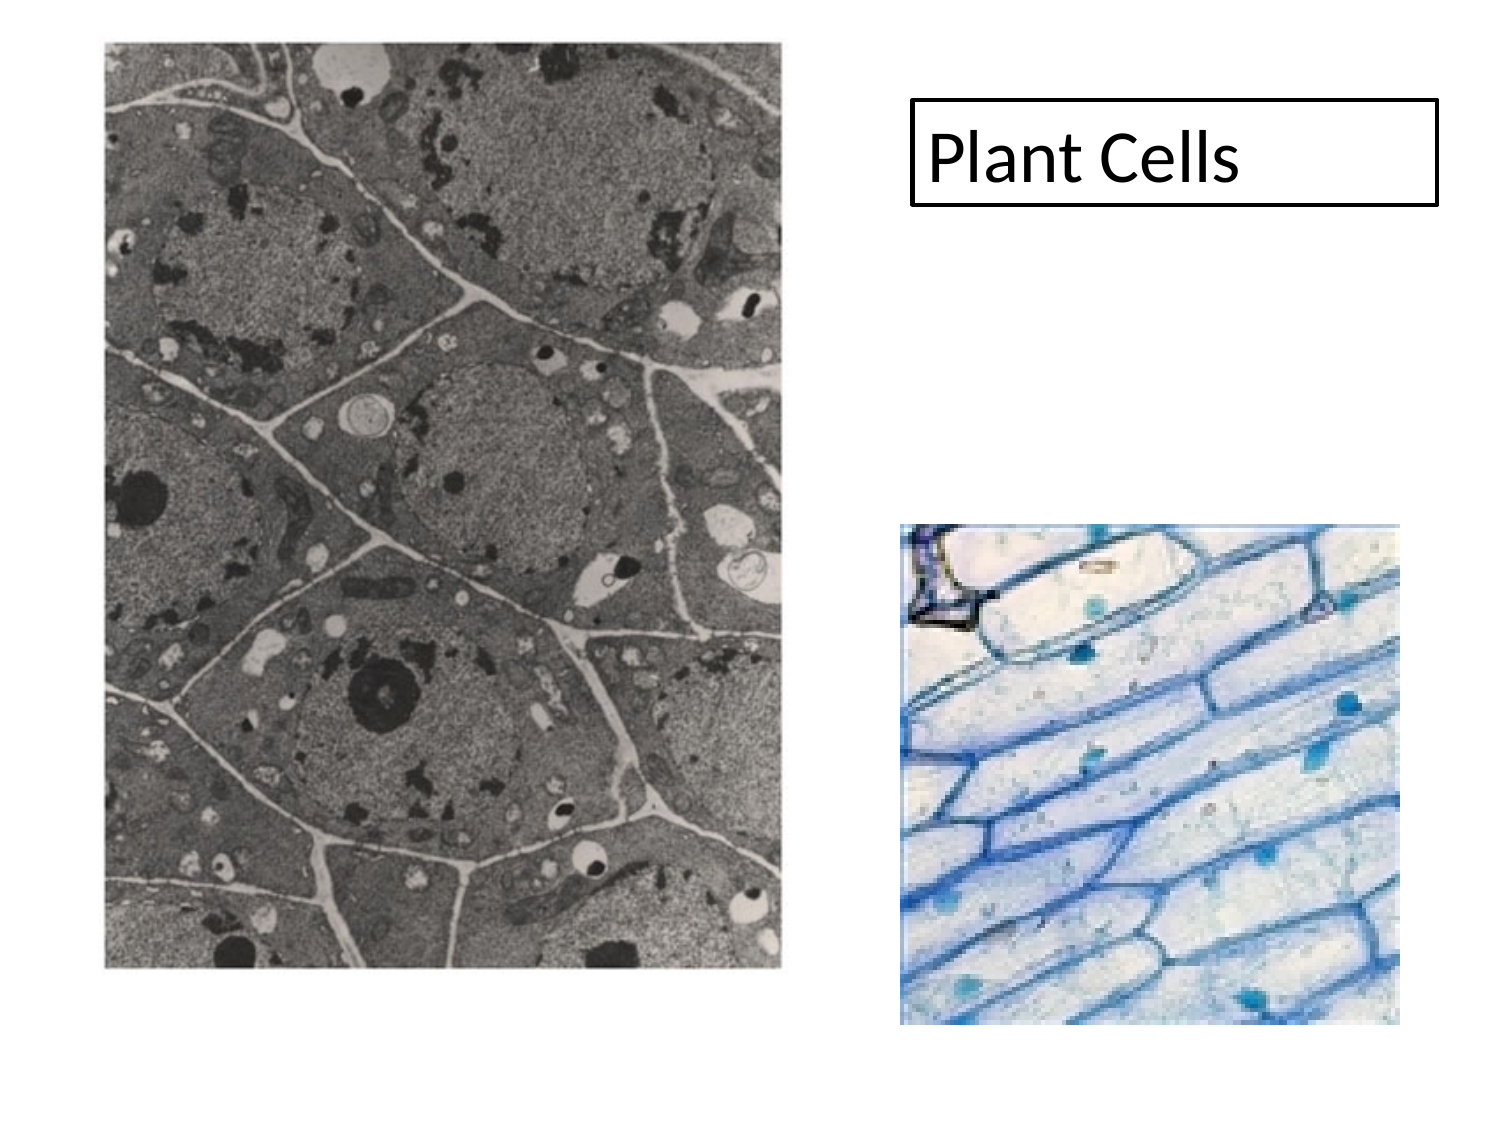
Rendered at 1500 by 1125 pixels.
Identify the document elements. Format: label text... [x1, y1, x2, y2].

picture [99, 37, 788, 975]
text_box Plant Cells [910, 98, 1439, 207]
picture [899, 524, 1401, 1026]
